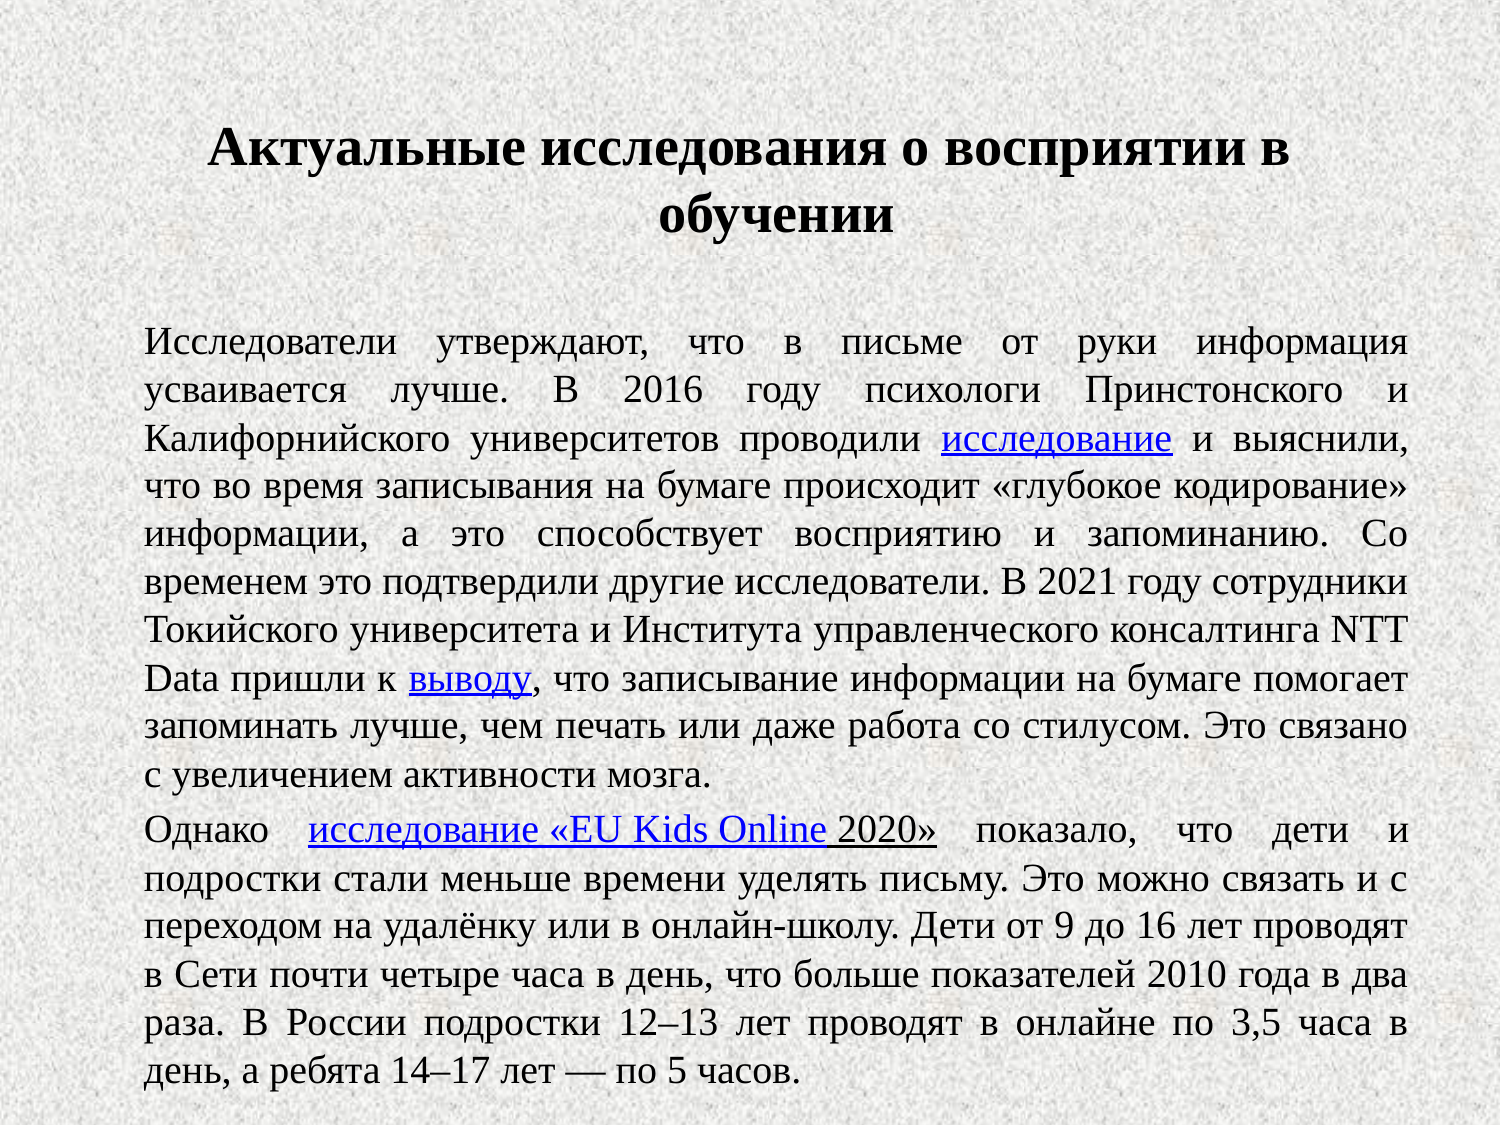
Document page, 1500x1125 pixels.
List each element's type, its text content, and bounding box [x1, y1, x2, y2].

list Актуальные исследования о восприятии в обучении Исследователи утверждают, что в письме от руки информация усваивается лучше. В 2016 году психологи Принстонского и Калифорнийского университетов проводили исследование и выяснили, что во время записывания на бумаге происходит «глубокое кодирование» информации, а это способствует восприятию и запоминанию. Со временем это подтвердили другие исследователи. В 2021 году сотрудники Токийского университета и Института управленческого консалтинга NTT Data пришли к выводу, что записывание информации на бумаге помогает запоминать лучше, чем печать или даже работа со стилусом. Это связано с увеличением активности мозга. Однако исследование «EU Kids Online 2020» показало, что дети и подростки стали меньше времени уделять письму. Это можно связать и с переходом на удалёнку или в онлайн-школу. Дети от 9 до 16 лет проводят в Сети почти четыре часа в день, что больше показателей 2010 года в два раза. В России подростки 12–13 лет проводят в онлайне по 3,5 часа в день, а ребята 14–17 лет — по 5 часов. [75, 101, 1425, 1125]
picture [0, 0, 1500, 1125]
